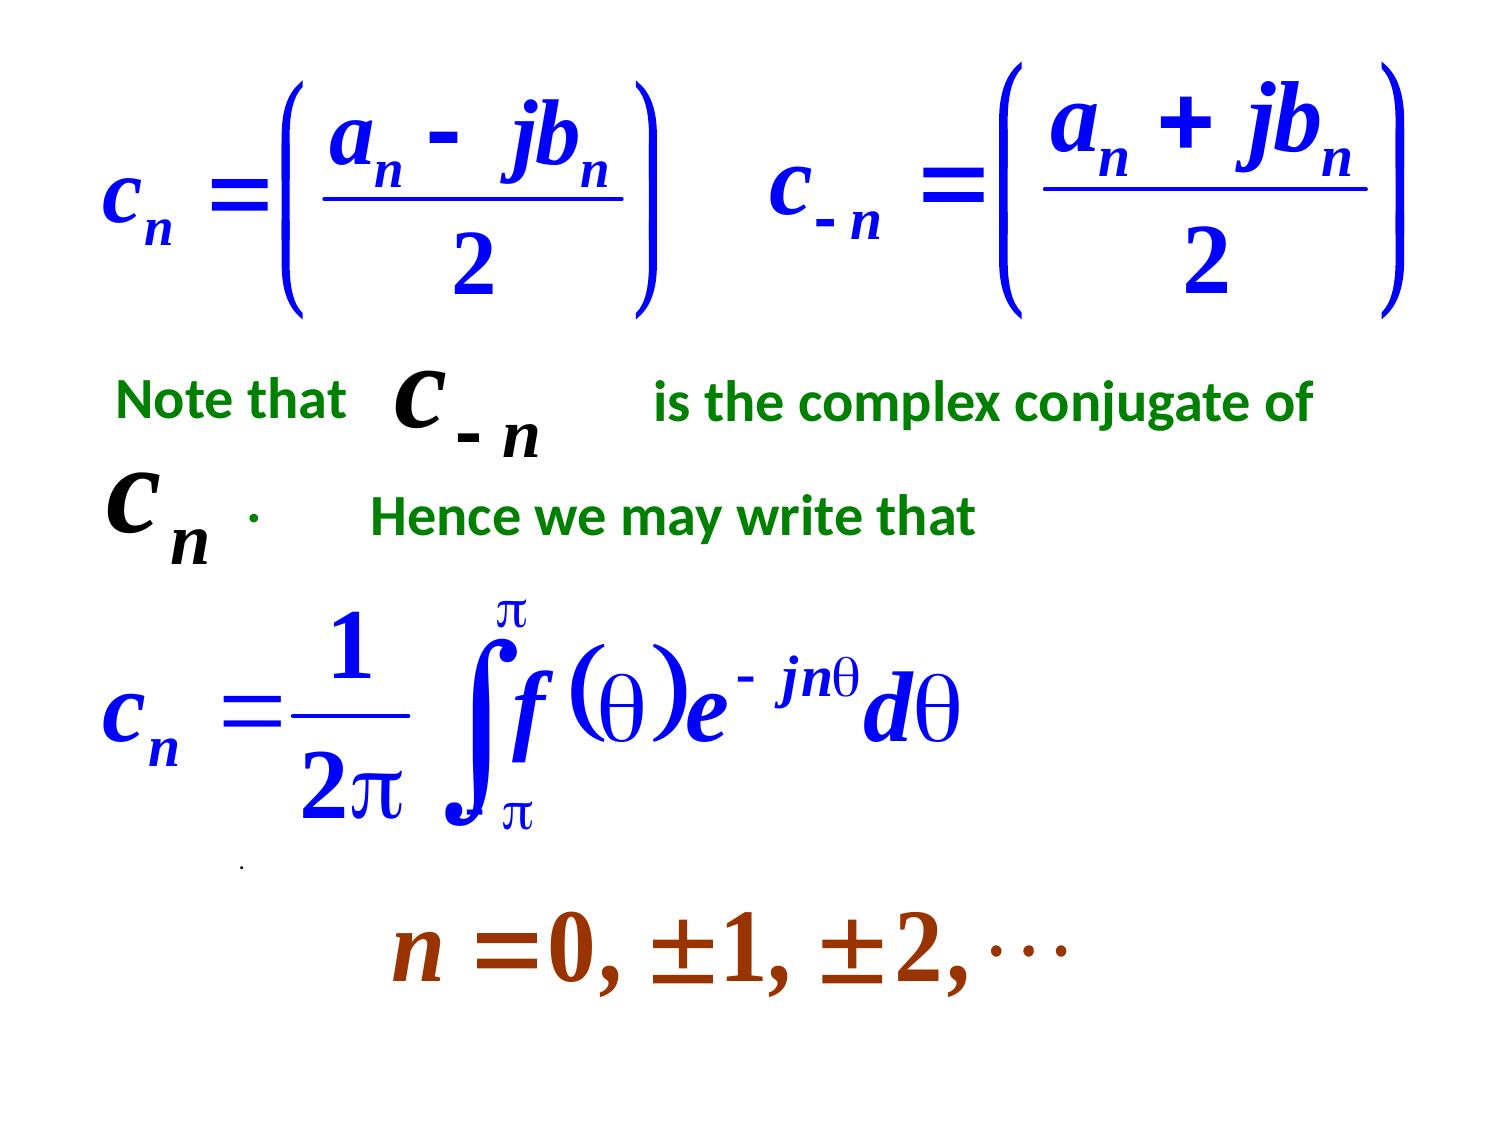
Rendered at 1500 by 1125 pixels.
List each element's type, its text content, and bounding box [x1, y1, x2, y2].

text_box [755, 46, 1427, 327]
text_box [376, 885, 1087, 1019]
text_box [89, 307, 1392, 597]
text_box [89, 66, 680, 307]
text_box . [223, 852, 260, 882]
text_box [89, 573, 973, 844]
